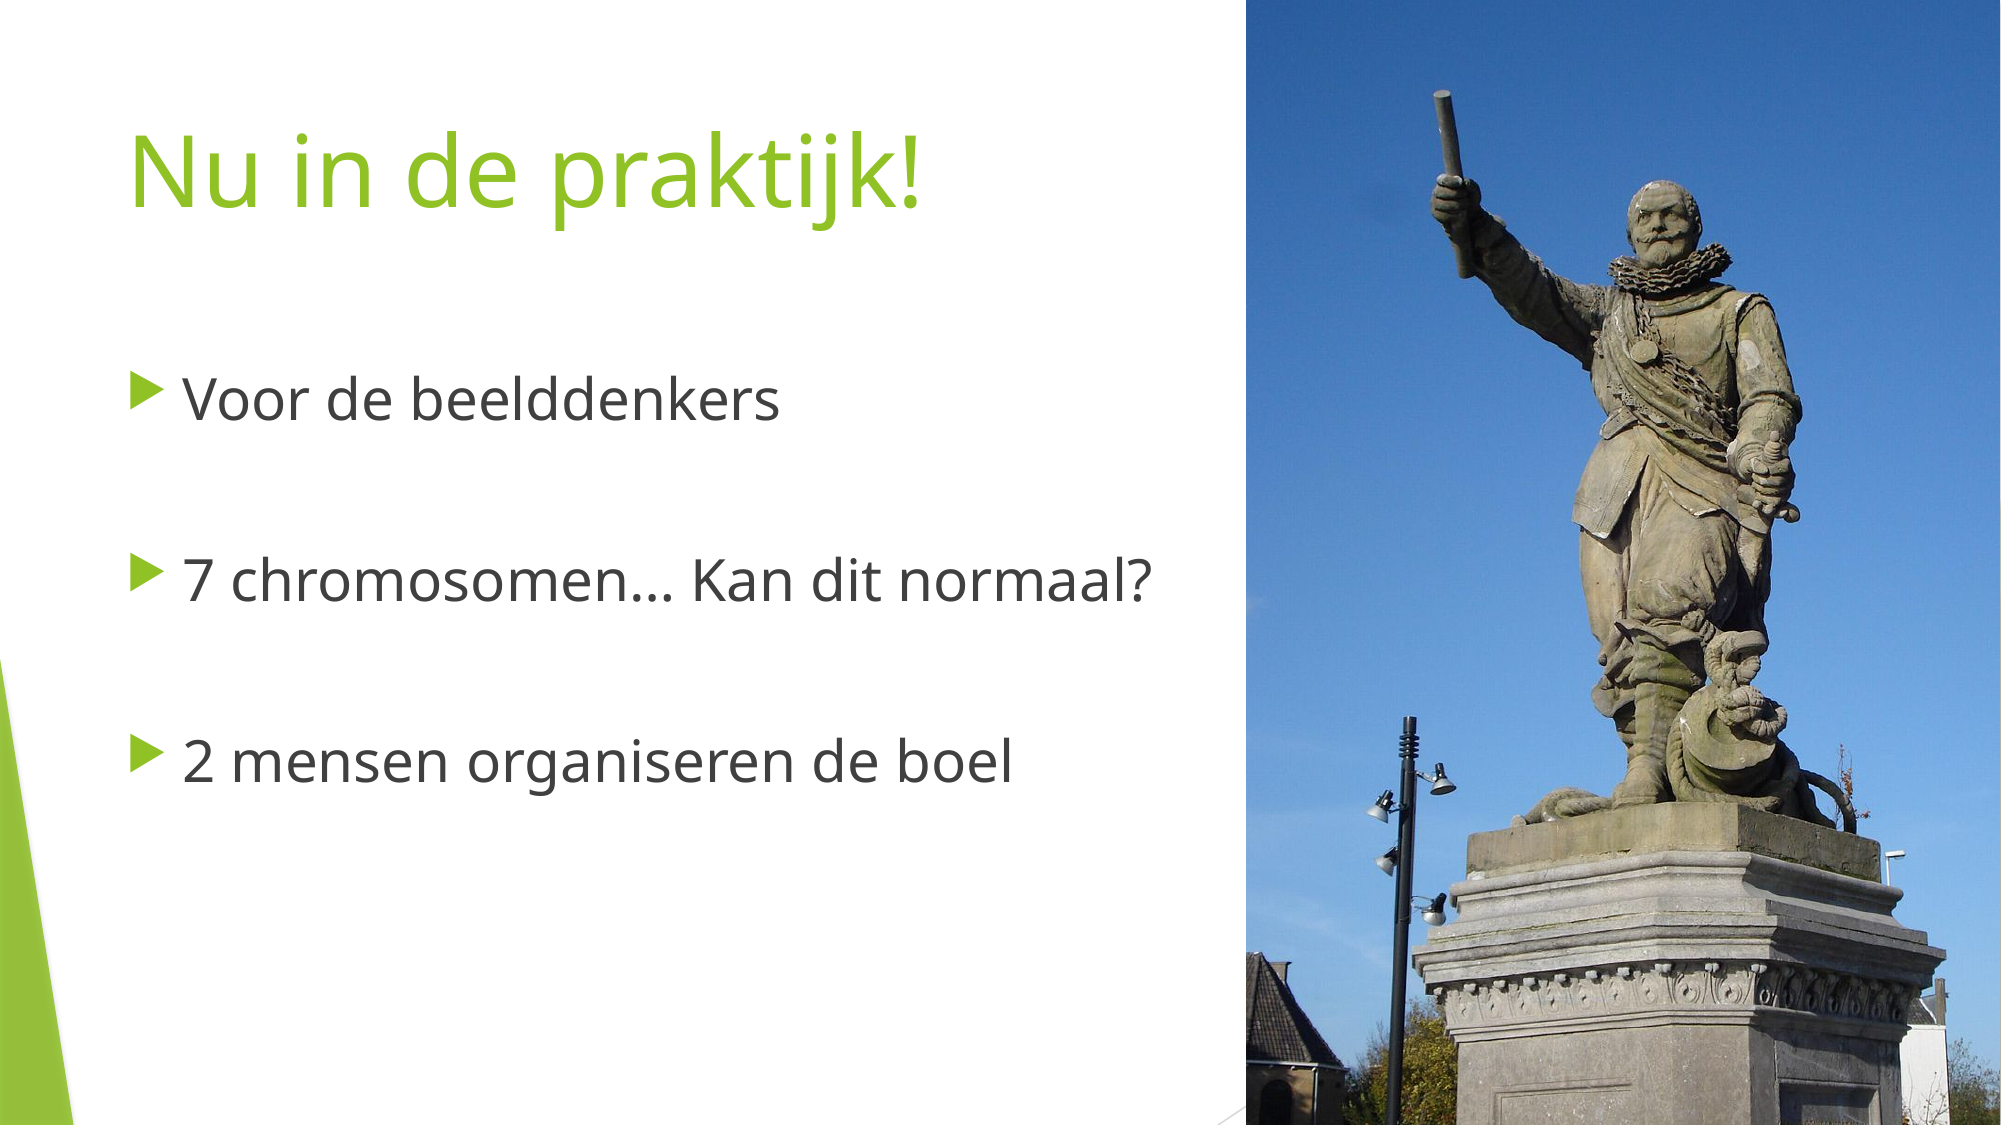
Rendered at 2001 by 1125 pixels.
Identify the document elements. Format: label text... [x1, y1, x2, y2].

title Nu in de praktijk! [111, 99, 1241, 317]
list Voor de beelddenkers 7 chromosomen… Kan dit normaal? 2 mensen organiseren de boel [111, 354, 1241, 992]
picture [1246, 0, 2000, 1125]
